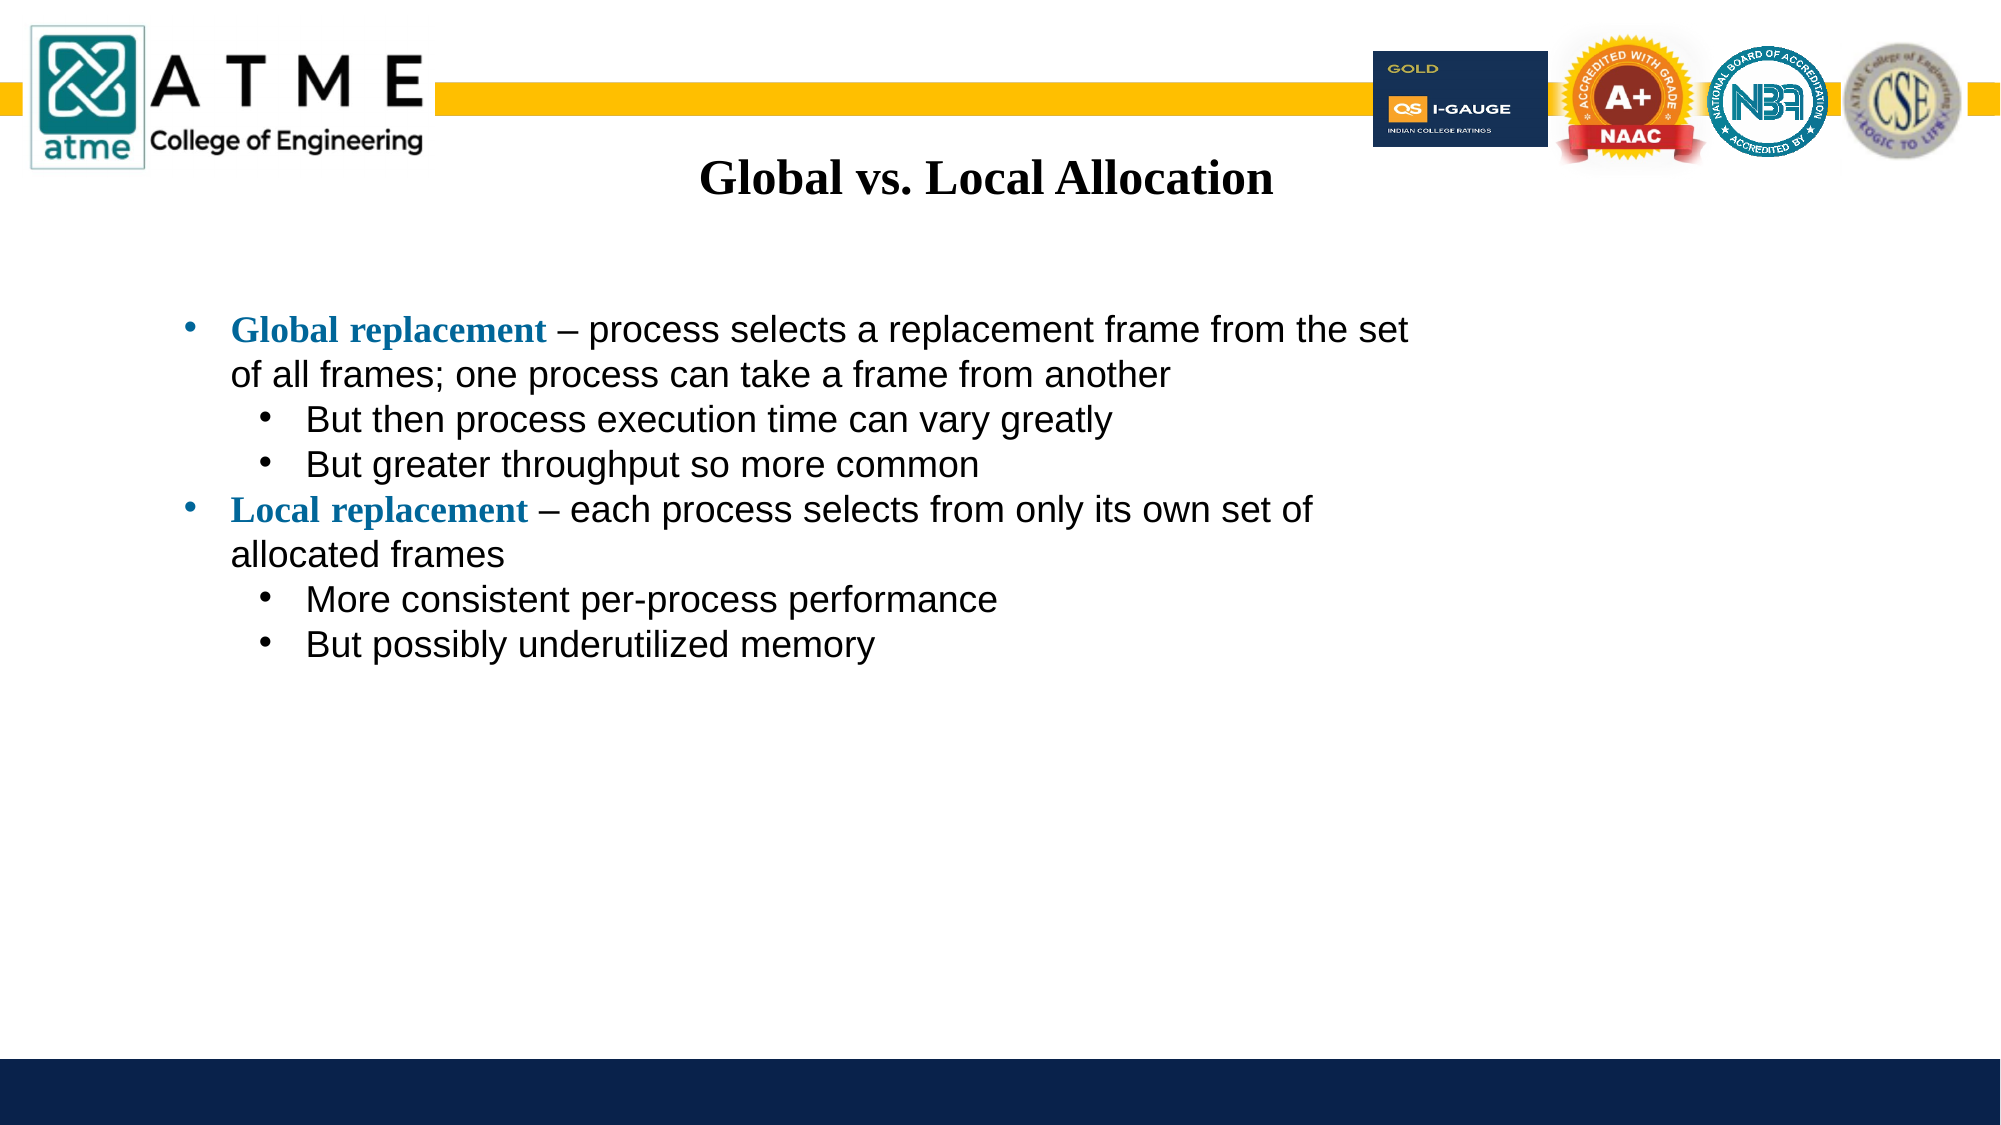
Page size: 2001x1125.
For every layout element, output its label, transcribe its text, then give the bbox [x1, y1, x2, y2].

picture [22, 15, 435, 178]
picture [1840, 26, 1968, 176]
list Global replacement – process selects a replacement frame from the set of all frames; one process can take a frame from another But then process execution time can vary greatly But greater throughput so more common Local replacement – each process selects from only its own set of allocated frames More consistent per-process performance But possibly underutilized memory [169, 297, 1425, 1031]
picture [0, 1059, 2001, 1125]
picture [1373, 20, 1828, 137]
title Global vs. Local Allocation [683, 137, 1940, 232]
